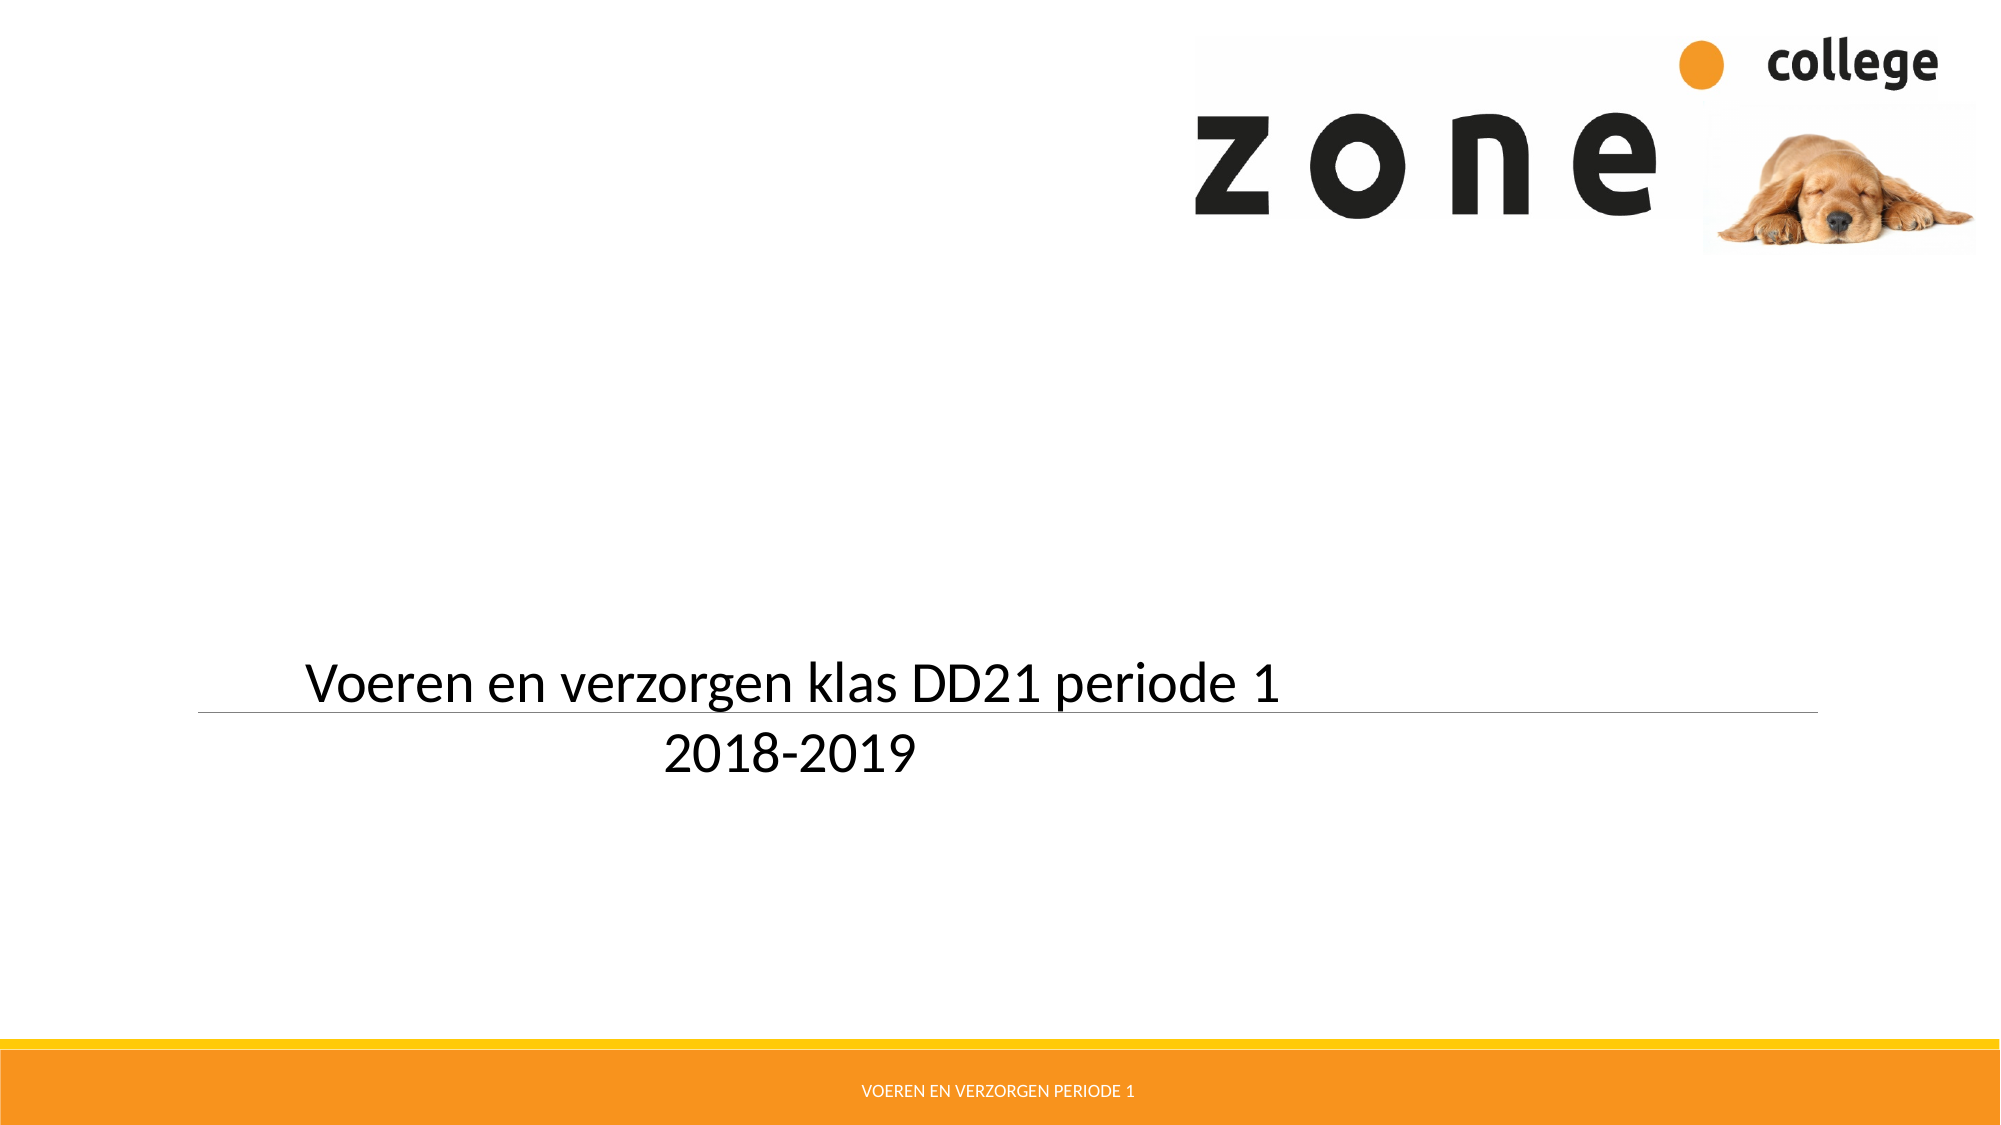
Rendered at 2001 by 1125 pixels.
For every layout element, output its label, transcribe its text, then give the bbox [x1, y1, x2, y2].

footer voeren en verzorgen periode 1 [604, 1059, 1396, 1120]
picture [1195, 35, 1977, 256]
text_box Voeren en verzorgen klas DD21 periode 1 2018-2019 [290, 636, 1763, 791]
